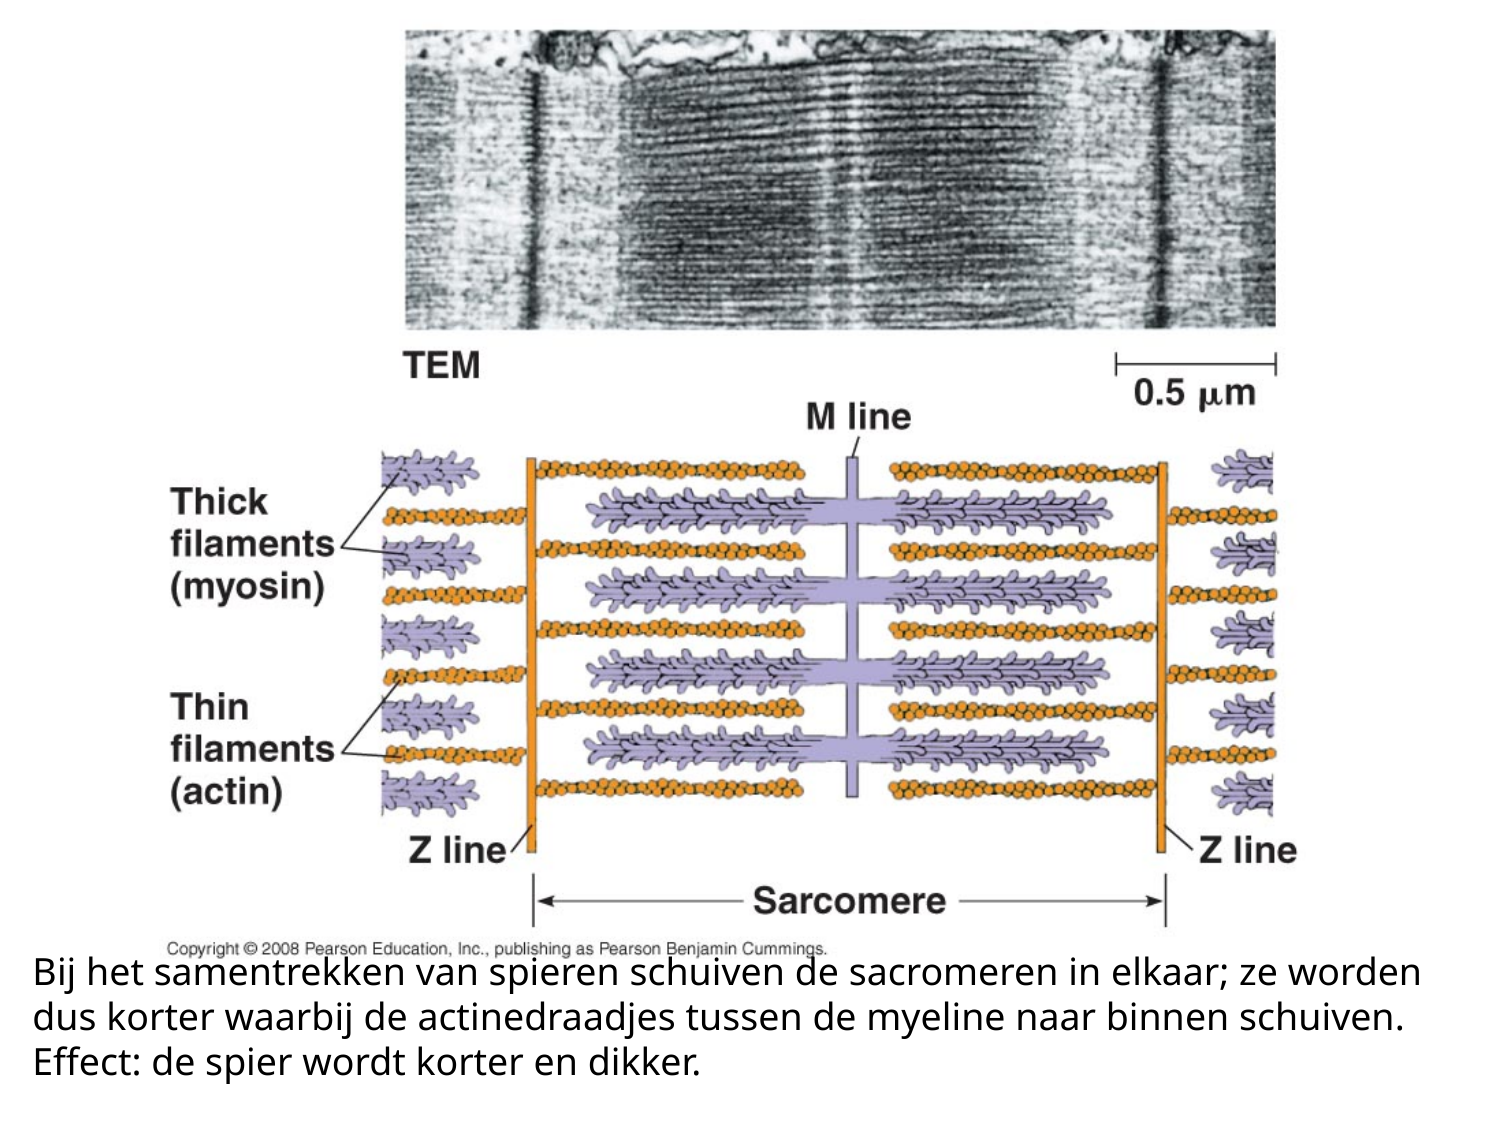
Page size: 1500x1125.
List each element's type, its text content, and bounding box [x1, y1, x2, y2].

text_box Bij het samentrekken van spieren schuiven de sacromeren in elkaar; ze worden dus korter waarbij de actinedraadjes tussen de myeline naar binnen schuiven. Effect: de spier wordt korter en dikker. [17, 940, 1471, 1091]
picture [159, 19, 1306, 972]
